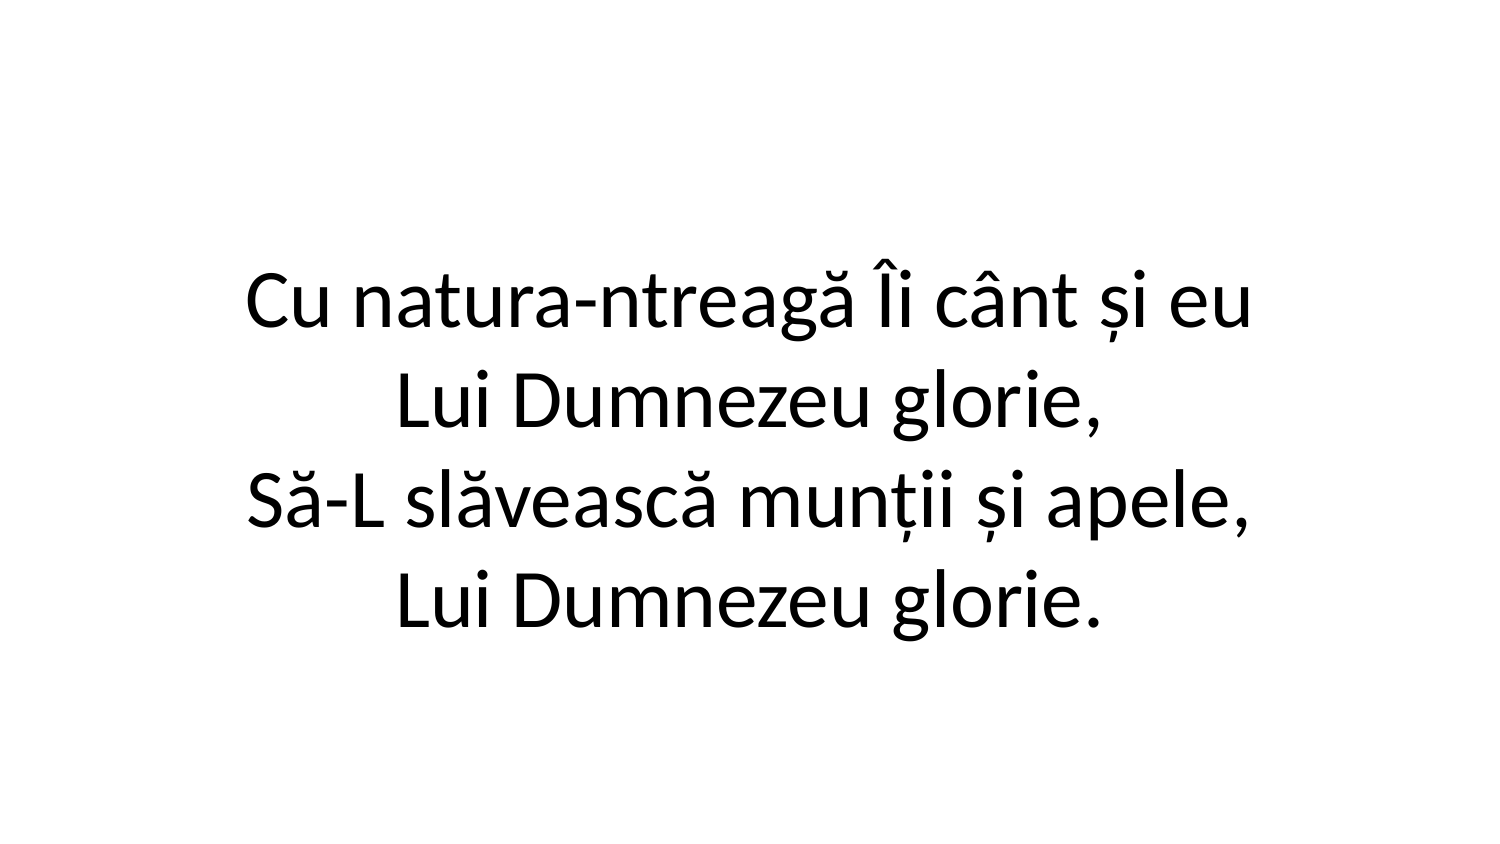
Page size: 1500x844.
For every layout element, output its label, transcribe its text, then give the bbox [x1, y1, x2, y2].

text_box Cu natura-ntreagă Îi cânt și eu Lui Dumnezeu glorie, Să-L slăvească munții și apele, Lui Dumnezeu glorie. [230, 192, 1270, 652]
